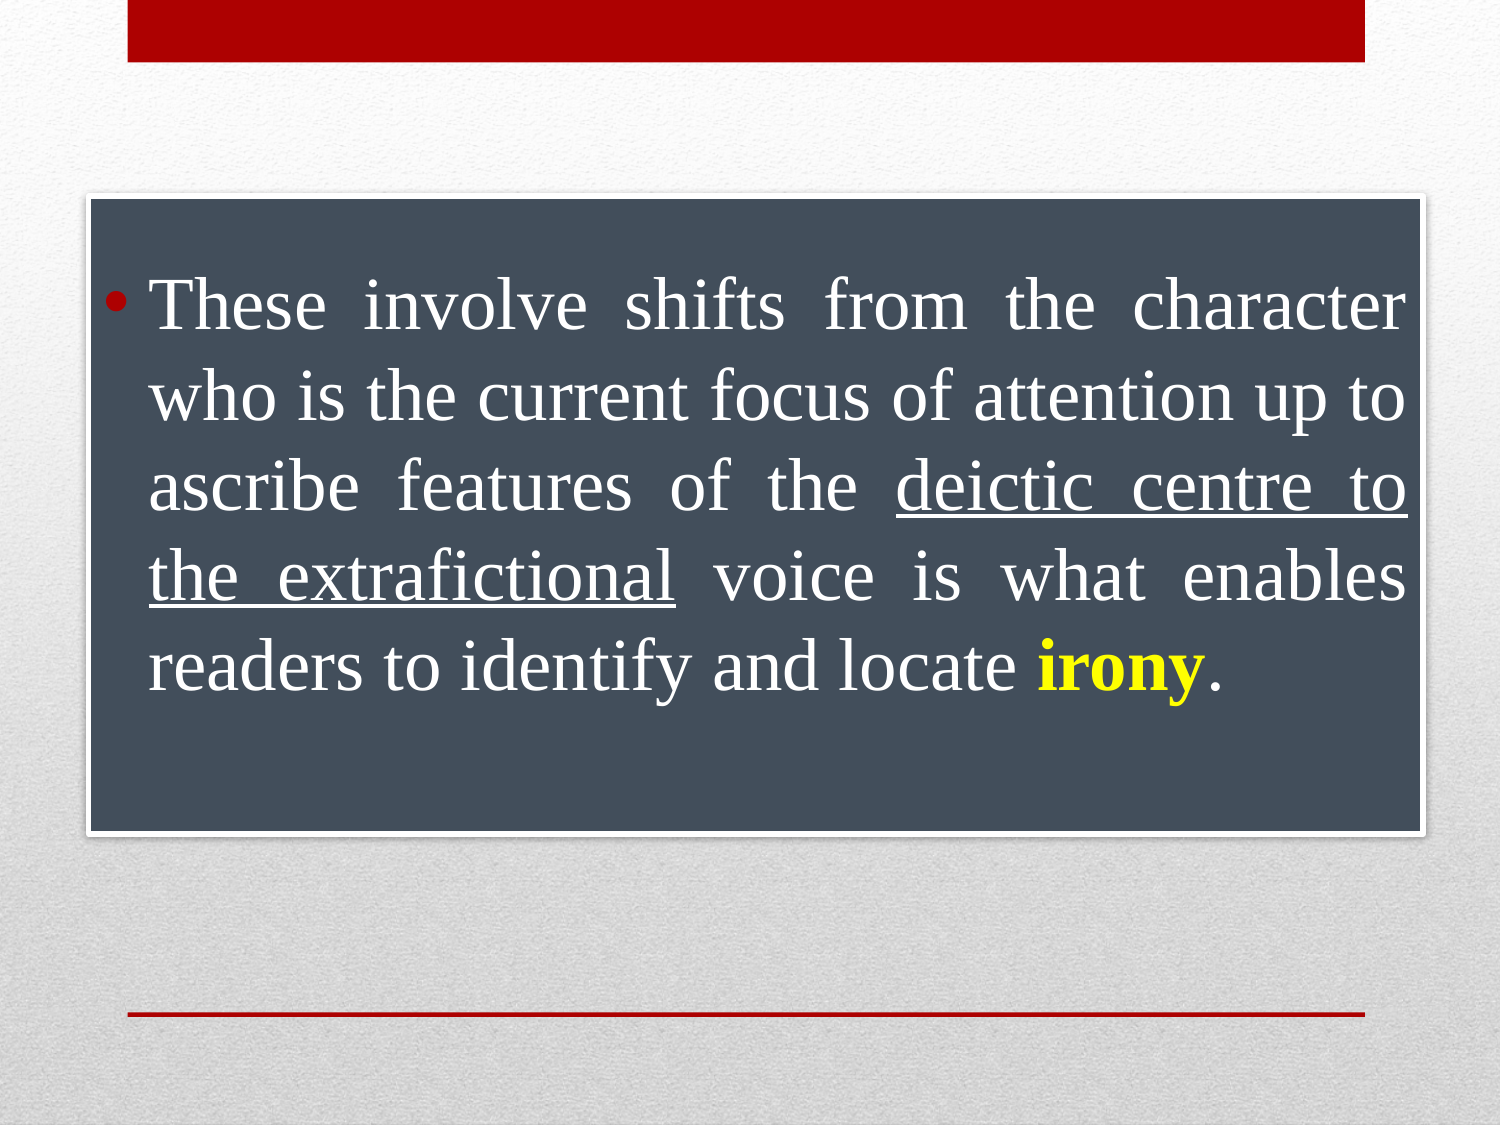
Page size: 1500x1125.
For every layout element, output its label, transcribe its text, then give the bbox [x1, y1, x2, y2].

list These involve shifts from the character who is the current focus of attention up to ascribe features of the deictic centre to the extrafictional voice is what enables readers to identify and locate irony. [86, 193, 1426, 837]
